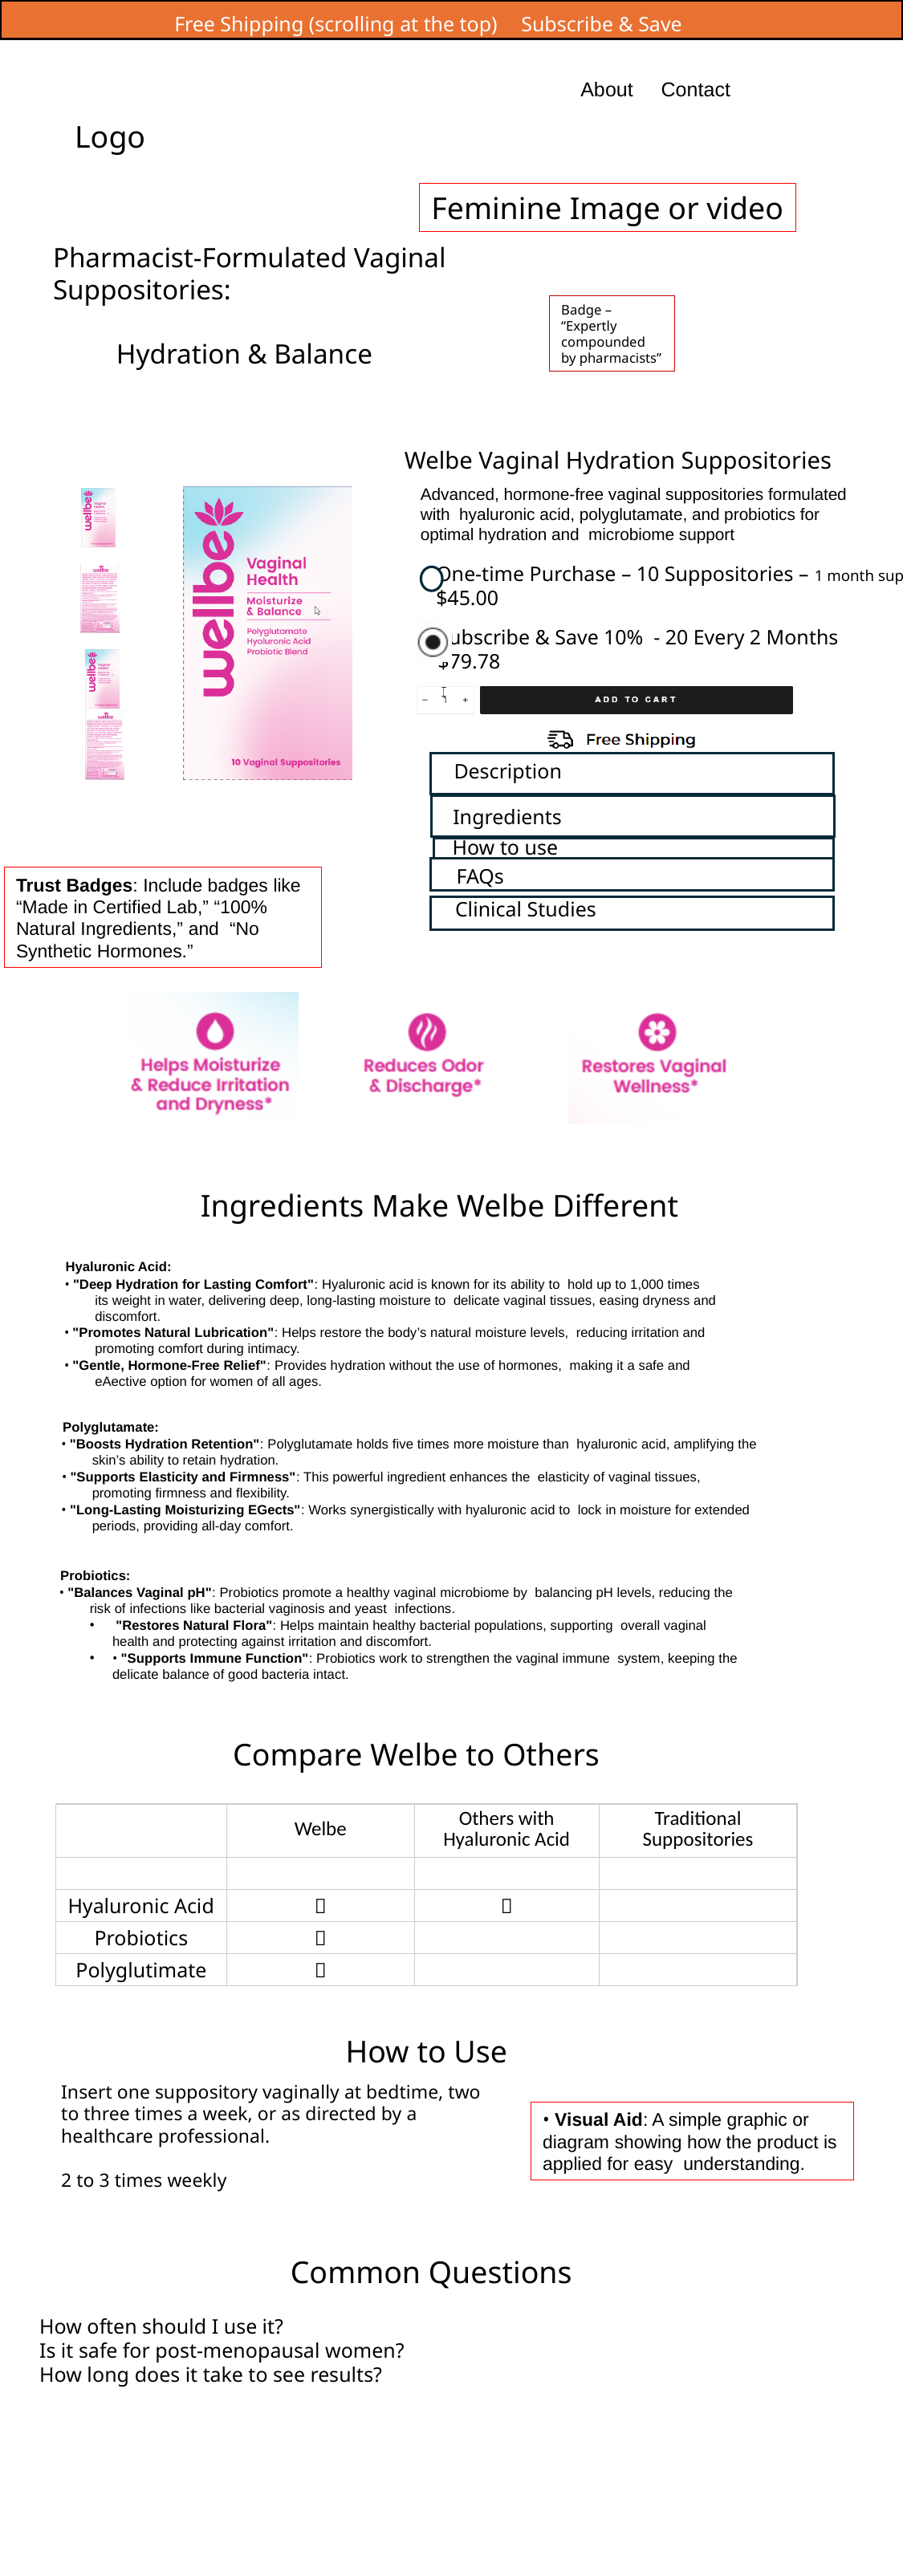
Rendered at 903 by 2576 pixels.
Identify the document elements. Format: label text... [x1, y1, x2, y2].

text_box [433, 836, 835, 859]
text_box How to Use [333, 2026, 520, 2074]
table_cell [227, 1858, 414, 1889]
table_header Traditional Suppositories [600, 1805, 796, 1857]
picture [79, 563, 120, 634]
text_box One-time Purchase – 10 Suppositories – 1 month supply $45.00 [424, 555, 903, 616]
table_cell ✅ [415, 1890, 599, 1921]
picture [84, 648, 125, 781]
table_cell ✅ [227, 1954, 414, 1985]
picture [124, 991, 299, 1135]
text_box [419, 565, 444, 592]
text_box Subscribe & Save 10% - 20 Every 2 Months $79.78 [425, 619, 852, 680]
text_box • Visual Aid: A simple graphic or diagram showing how the product is applied for easy understanding. [531, 2102, 854, 2180]
picture [182, 486, 352, 780]
text_box Probiotics: • "Balances Vaginal pH": Probiotics promote a healthy vaginal microbiome by balancing pH levels, reducing the risk of infections like bacterial vaginosis and yeast infections. "Restores Natural Flora": Helps maintain healthy bacterial populations, supporting overall vaginal health and protecting against irritation and discomfort. • "Supports Immune Function": Probiotics work to strengthen the vaginal immune system, keeping the delicate balance of good bacteria intact. [47, 1561, 757, 1688]
table_cell ✅ [227, 1890, 414, 1921]
table_cell Polyglutimate [56, 1954, 226, 1985]
text_box Subscribe & Save [509, 6, 694, 43]
text_box Hyaluronic Acid: • "Deep Hydration for Lasting Comfort": Hyaluronic acid is known for its ability to hold up to 1,000 times its weight in water, delivering deep, long-lasting moisture to delicate vaginal tissues, easing dryness and discomfort. • "Promotes Natural Lubrication": Helps restore the body’s natural moisture levels, reducing irritation and promoting comfort during intimacy. • "Gentle, Hormone-Free Relief": Provides hydration without the use of hormones, making it a safe and eAective option for women of all ages. [52, 1252, 746, 1396]
picture [407, 679, 811, 720]
text_box About Contact [568, 70, 757, 107]
table_cell [415, 1954, 599, 1985]
text_box [429, 896, 835, 931]
text_box Insert one suppository vaginally at bedtime, two to three times a week, or as directed by a healthcare professional. 2 to 3 times weekly [49, 2074, 513, 2197]
text_box Trust Badges: Include badges like “Made in Certified Lab,” “100% Natural Ingredients,” and “No Synthetic Hormones.” [4, 867, 322, 968]
text_box Badge – “Expertly compounded by pharmacists” [549, 295, 675, 372]
table_cell [600, 1858, 796, 1889]
table_header Welbe [227, 1805, 414, 1857]
text_box How often should I use it? Is it safe for post-menopausal women? How long does it take to see results? [27, 2307, 422, 2392]
table_cell [415, 1858, 599, 1889]
table_cell ✅ [227, 1922, 414, 1953]
text_box Polyglutamate: • "Boosts Hydration Retention": Polyglutamate holds five times more moisture than hyaluronic acid, amplifying the skin’s ability to retain hydration. • "Supports Elasticity and Firmness": This powerful ingredient enhances the elasticity of vaginal tissues, promoting firmness and flexibility. • "Long-Lasting Moisturizing EGects": Works synergistically with hyaluronic acid to lock in moisture for extended periods, providing all-day comfort. [49, 1412, 802, 1539]
table_cell [56, 1858, 226, 1889]
table_header [56, 1805, 226, 1857]
text_box Compare Welbe to Others [221, 1729, 612, 1778]
text_box Common Questions [279, 2247, 584, 2296]
picture [80, 487, 116, 548]
text_box [429, 752, 835, 795]
text_box Clinical Studies [443, 892, 608, 896]
text_box Feminine Image or video [419, 183, 796, 232]
table_cell [600, 1922, 796, 1953]
table_header Others with Hyaluronic Acid [415, 1805, 599, 1857]
picture [353, 1004, 498, 1110]
text_box Advanced, hormone-free vaginal suppositories formulated with hyaluronic acid, polyglutamate, and probiotics for optimal hydration and microbiome support [409, 477, 862, 550]
picture [542, 723, 698, 754]
table_cell Hyaluronic Acid [56, 1890, 226, 1921]
picture [567, 995, 738, 1124]
text_box Ingredients Make Welbe Different [189, 1180, 695, 1229]
text_box [430, 794, 836, 838]
table_cell Probiotics [56, 1922, 226, 1953]
picture [416, 620, 452, 663]
text_box [0, 0, 903, 40]
table_cell [600, 1954, 796, 1985]
text_box [429, 857, 835, 892]
table_cell [600, 1890, 796, 1921]
table_cell [415, 1922, 599, 1953]
text_box Logo [63, 112, 158, 160]
text_box Free Shipping (scrolling at the top) [162, 6, 509, 43]
text_box Pharmacist-Formulated Vaginal Suppositories: Hydration & Balance [41, 234, 494, 376]
text_box Welbe Vaginal Hydration Suppositories [393, 439, 844, 480]
